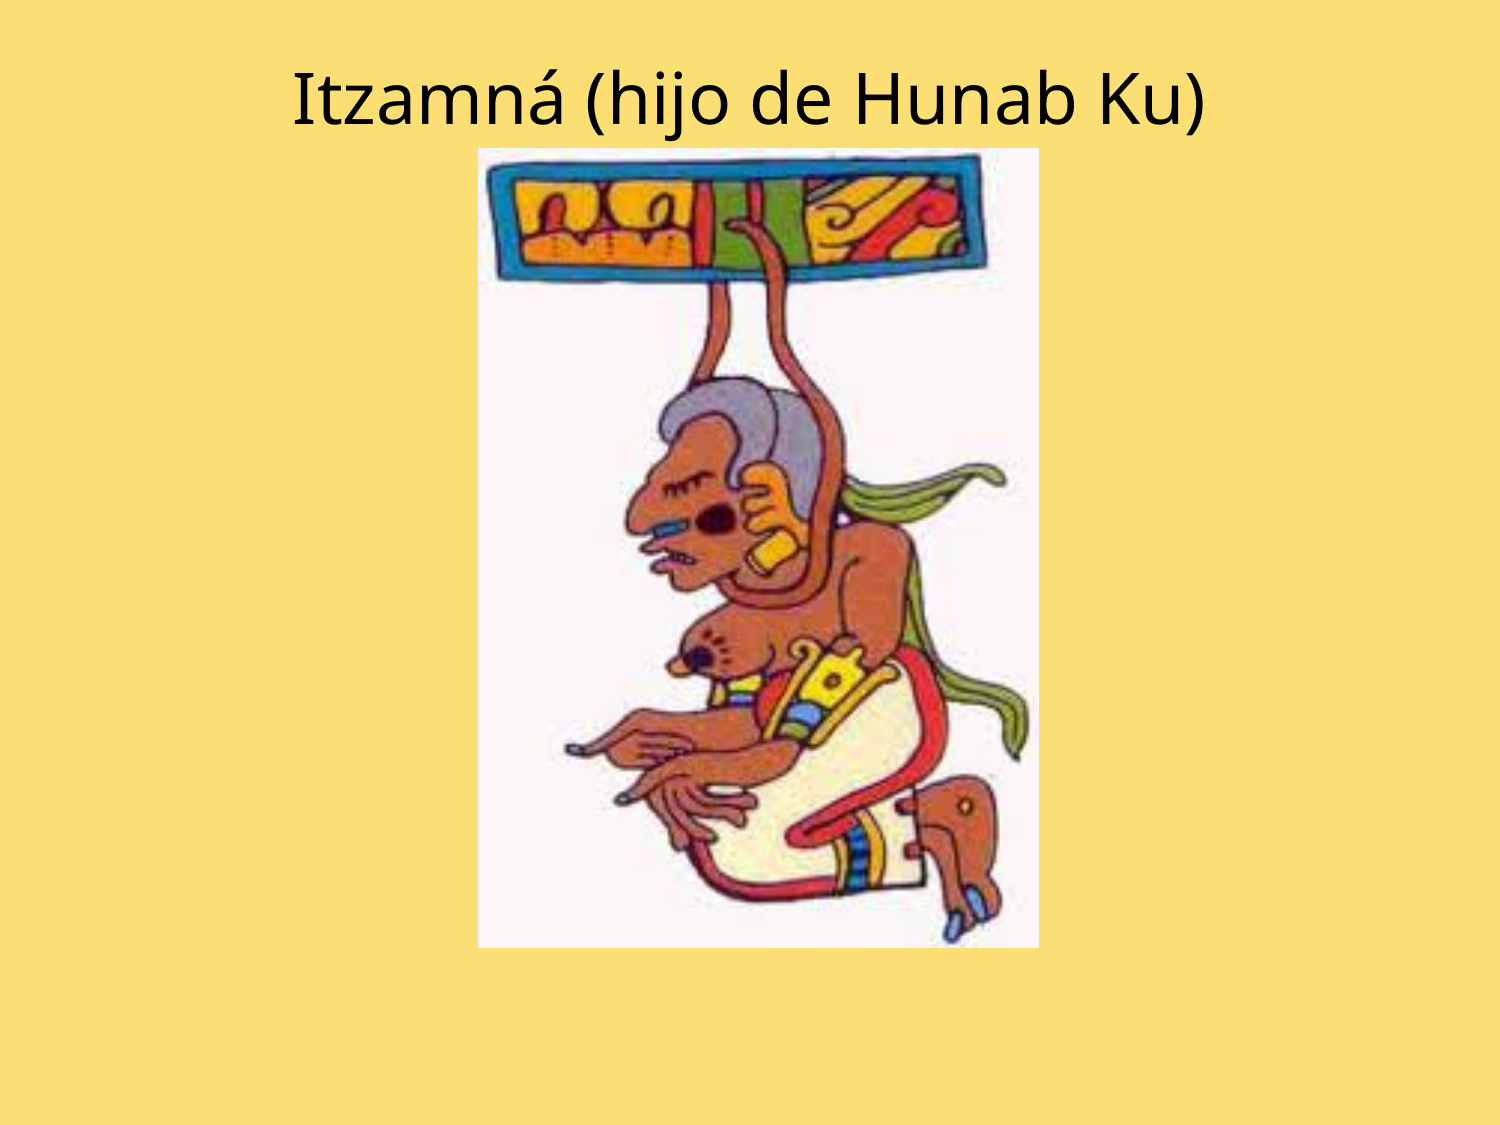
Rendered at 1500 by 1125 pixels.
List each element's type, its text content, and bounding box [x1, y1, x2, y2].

title Itzamná (hijo de Hunab Ku) [75, 45, 1425, 233]
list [477, 148, 1039, 948]
